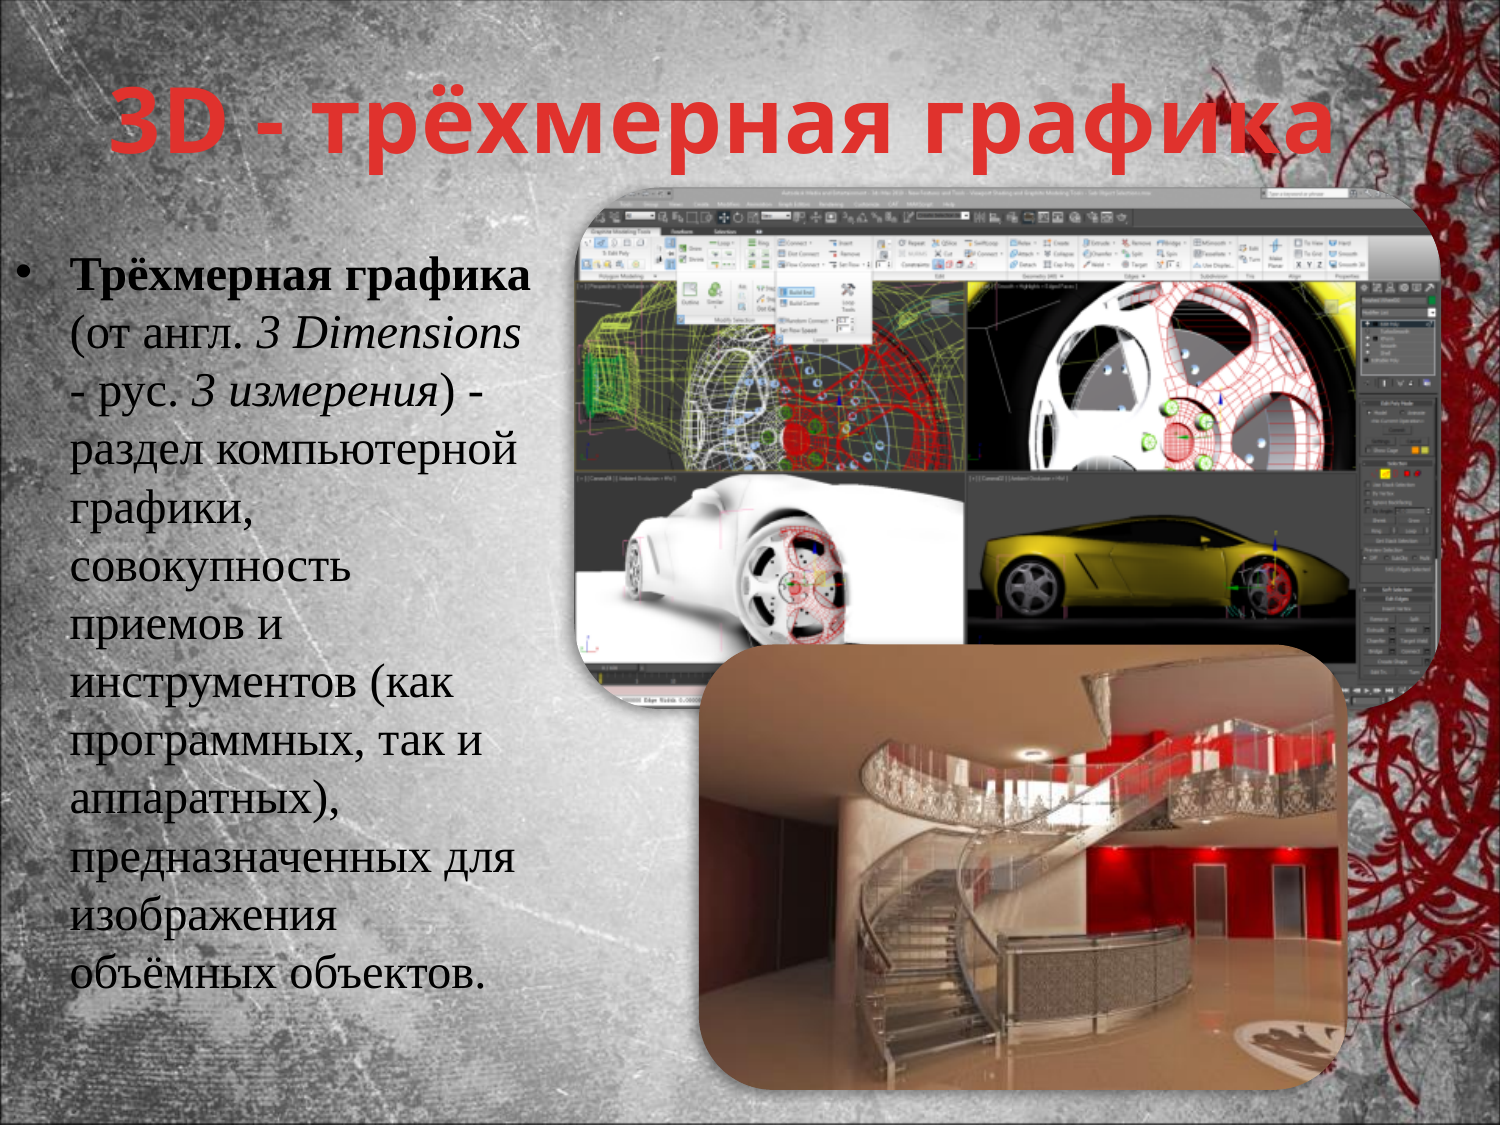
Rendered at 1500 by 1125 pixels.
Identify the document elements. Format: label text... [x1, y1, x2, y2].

picture [0, 0, 1500, 1125]
title 3D - трёхмерная графика [23, 23, 1425, 211]
list Трёхмерная графика (от англ. 3 Dimensions - рус. 3 измерения) - раздел компьютерной графики, совокупность приемов и инструментов (как программных, так и аппаратных), предназначенных для изображения объёмных объектов. [0, 234, 551, 1062]
